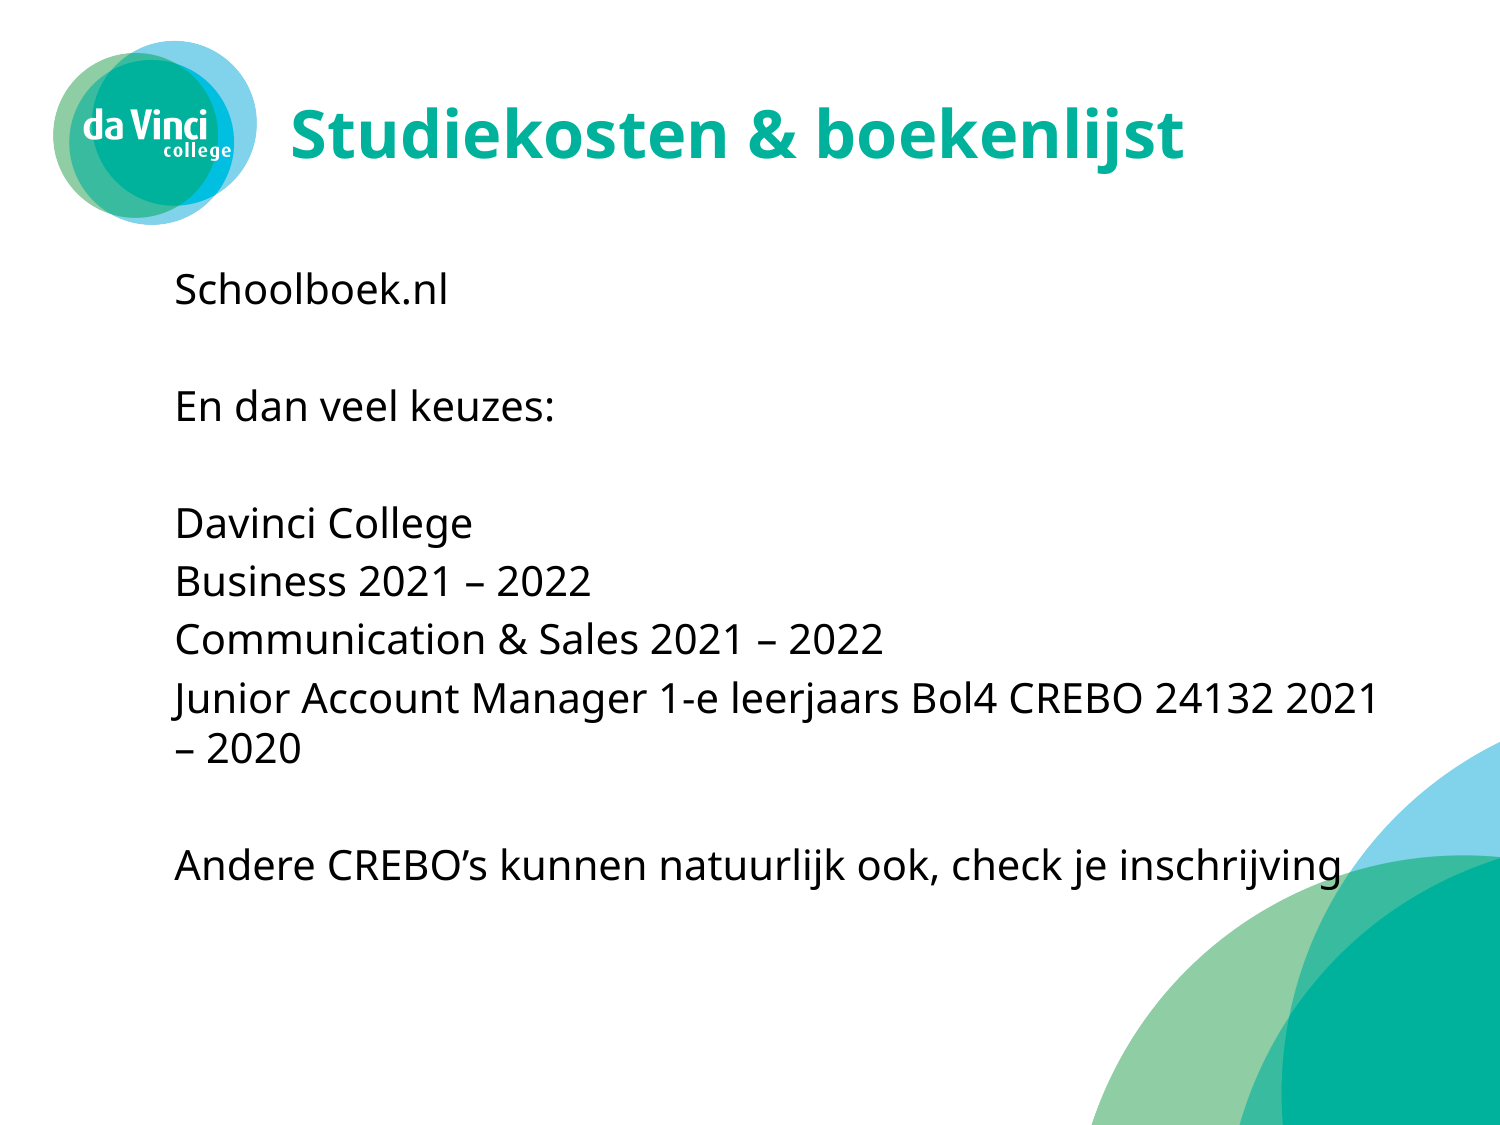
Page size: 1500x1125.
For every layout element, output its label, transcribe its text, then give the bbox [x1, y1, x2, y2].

title Studiekosten & boekenlijst [275, 37, 1424, 180]
picture [0, 0, 1500, 1125]
list Schoolboek.nl En dan veel keuzes: Davinci College Business 2021 – 2022 Communication & Sales 2021 – 2022 Junior Account Manager 1-e leerjaars Bol4 CREBO 24132 2021 – 2020 Andere CREBO’s kunnen natuurlijk ook, check je inschrijving [159, 255, 1425, 1005]
